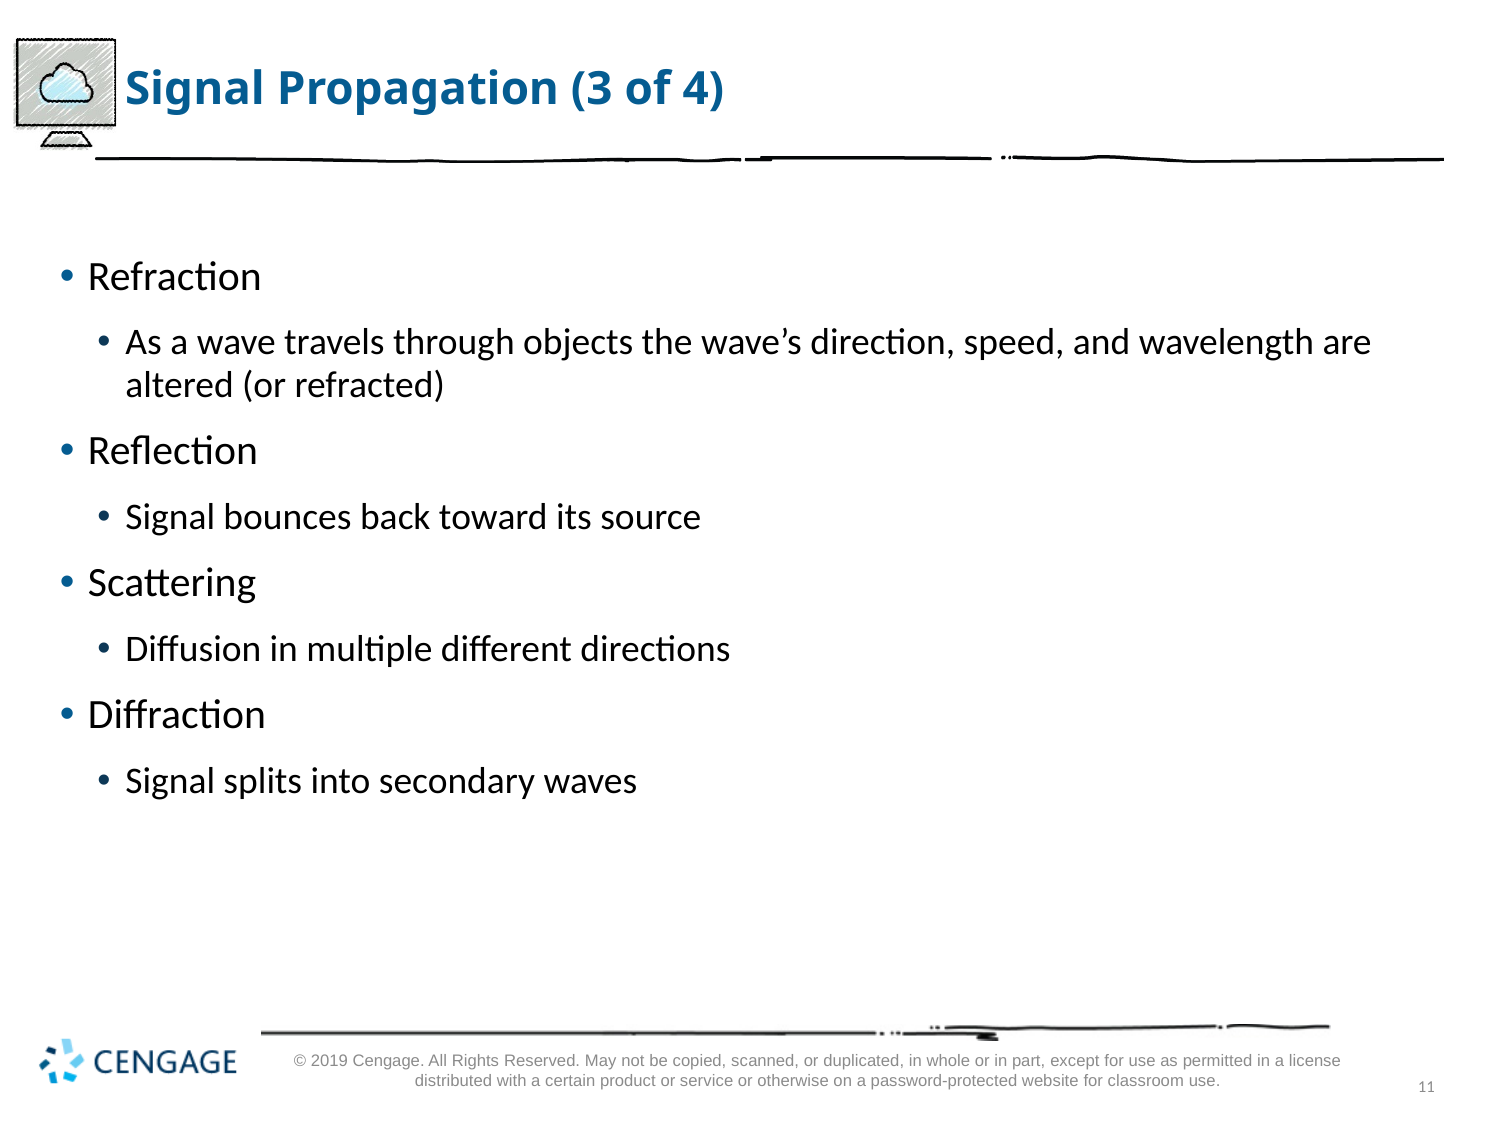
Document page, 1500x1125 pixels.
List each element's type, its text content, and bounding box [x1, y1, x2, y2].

picture [13, 36, 117, 151]
title Signal Propagation (3 of 4) [125, 66, 1442, 116]
list Refraction As a wave travels through objects the wave’s direction, speed, and wavelength are altered (or refracted) Reflection Signal bounces back toward its source Scattering Diffusion in multiple different directions Diffraction Signal splits into secondary waves [59, 252, 1441, 808]
picture [95, 155, 1444, 163]
footer © 2019 Cengage. All Rights Reserved. May not be copied, scanned, or duplicated, in whole or in part, except for use as permitted in a license distributed with a certain product or service or otherwise on a password-protected website for classroom use. [262, 1050, 1375, 1091]
picture [261, 1024, 1331, 1041]
picture [19, 1025, 249, 1096]
